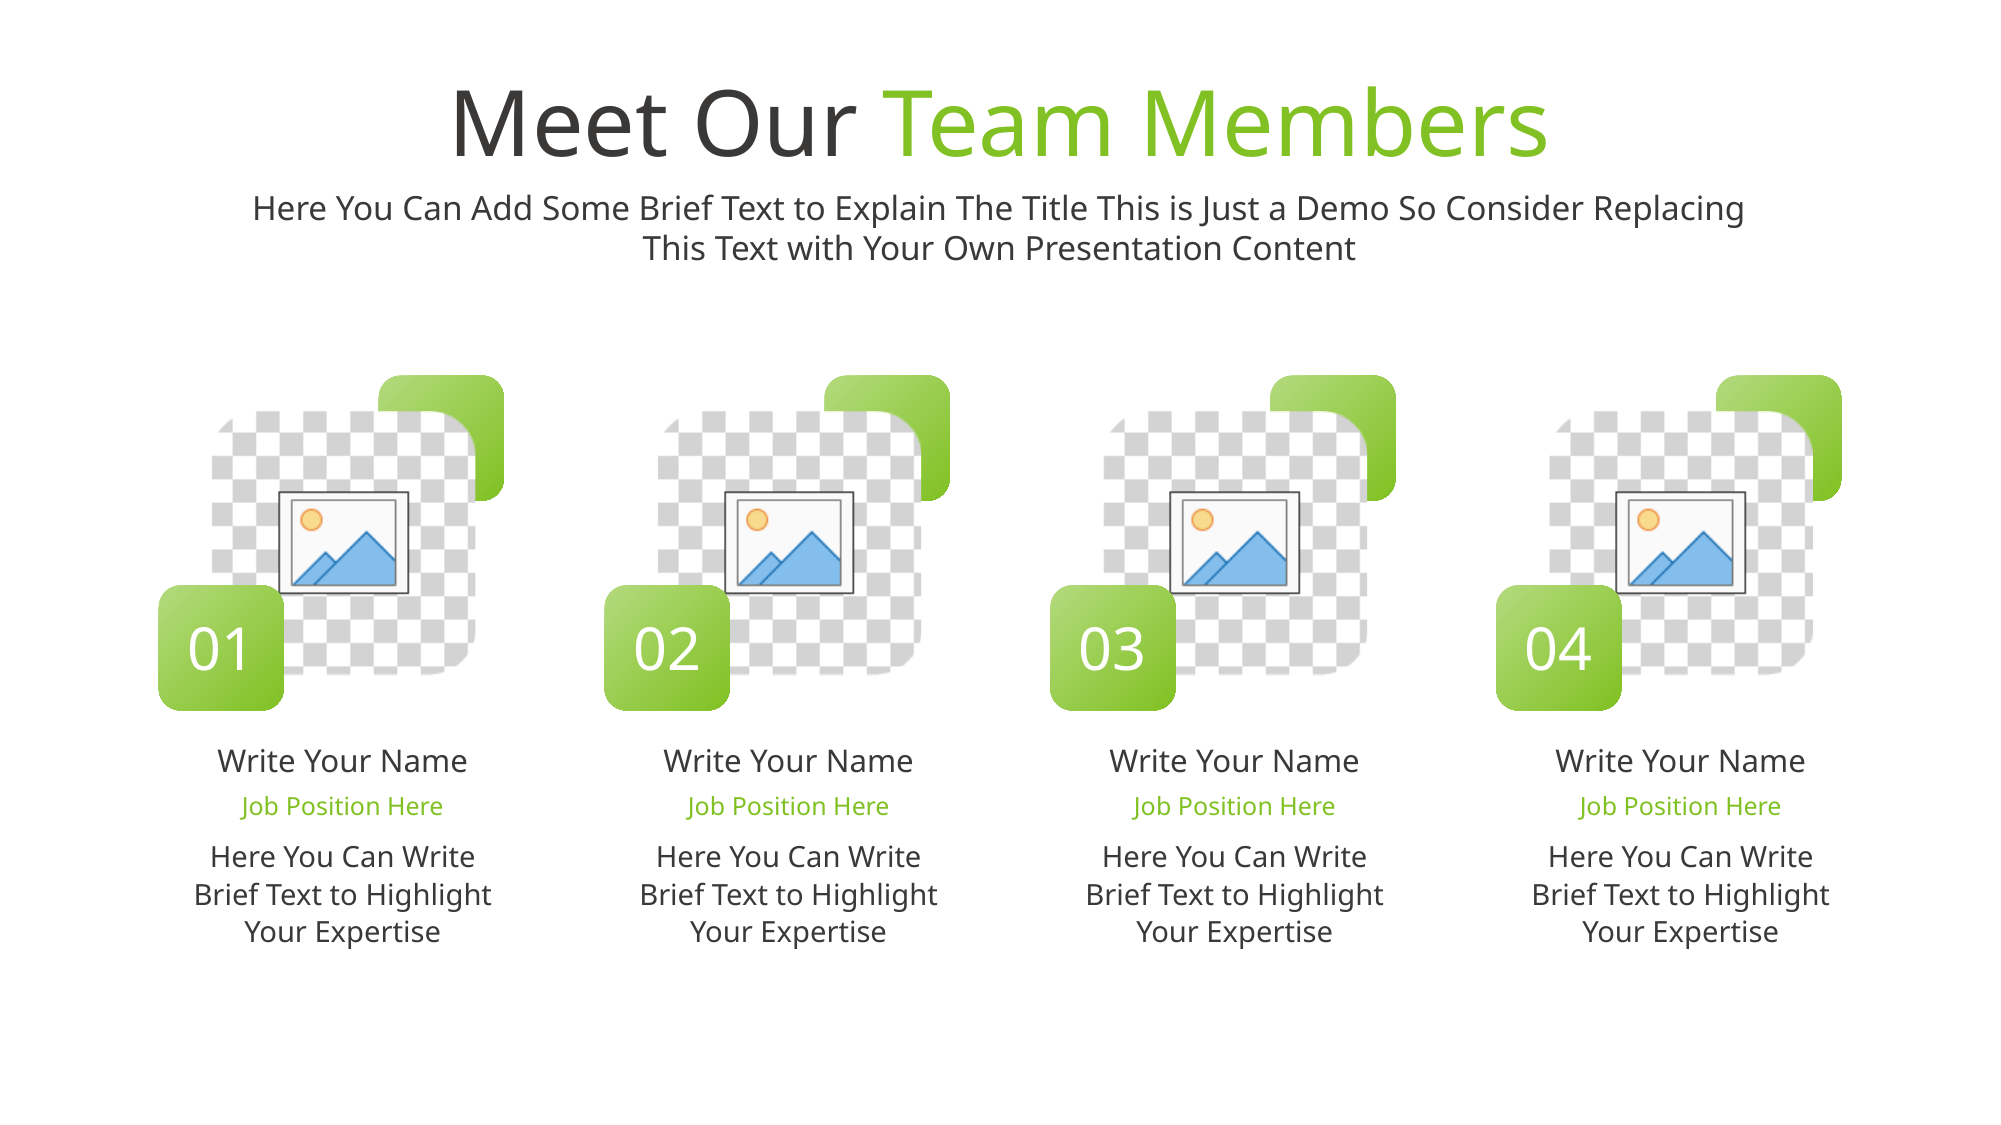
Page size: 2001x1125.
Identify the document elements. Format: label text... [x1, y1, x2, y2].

text_box Meet Our Team Members [232, 57, 1768, 179]
picture [211, 411, 476, 676]
text_box 01 [172, 604, 271, 691]
text_box [1270, 375, 1396, 501]
text_box Here You Can Write Brief Text to Highlight Your Expertise [606, 828, 971, 956]
text_box Write Your Name [1052, 734, 1417, 787]
text_box Here You Can Write Brief Text to Highlight Your Expertise [160, 828, 525, 956]
text_box 03 [1063, 604, 1162, 691]
text_box [1050, 585, 1176, 711]
text_box [1716, 375, 1842, 501]
text_box Here You Can Write Brief Text to Highlight Your Expertise [1498, 828, 1863, 956]
text_box [378, 375, 504, 501]
text_box Write Your Name [160, 734, 525, 787]
picture [1103, 411, 1368, 676]
text_box [824, 375, 950, 501]
text_box Job Position Here [160, 787, 525, 828]
text_box [1496, 585, 1622, 711]
text_box Write Your Name [606, 734, 971, 787]
text_box [604, 585, 730, 711]
text_box Job Position Here [1498, 787, 1863, 828]
text_box Job Position Here [606, 787, 971, 828]
picture [1549, 411, 1813, 676]
text_box Here You Can Write Brief Text to Highlight Your Expertise [1052, 828, 1417, 956]
text_box [158, 585, 284, 711]
picture [657, 411, 922, 676]
text_box Job Position Here [1052, 787, 1417, 828]
text_box 02 [618, 604, 717, 691]
text_box 04 [1510, 604, 1608, 691]
text_box Here You Can Add Some Brief Text to Explain The Title This is Just a Demo So Consider Replacing This Text with Your Own Presentation Content [232, 179, 1768, 275]
text_box Write Your Name [1498, 734, 1863, 787]
